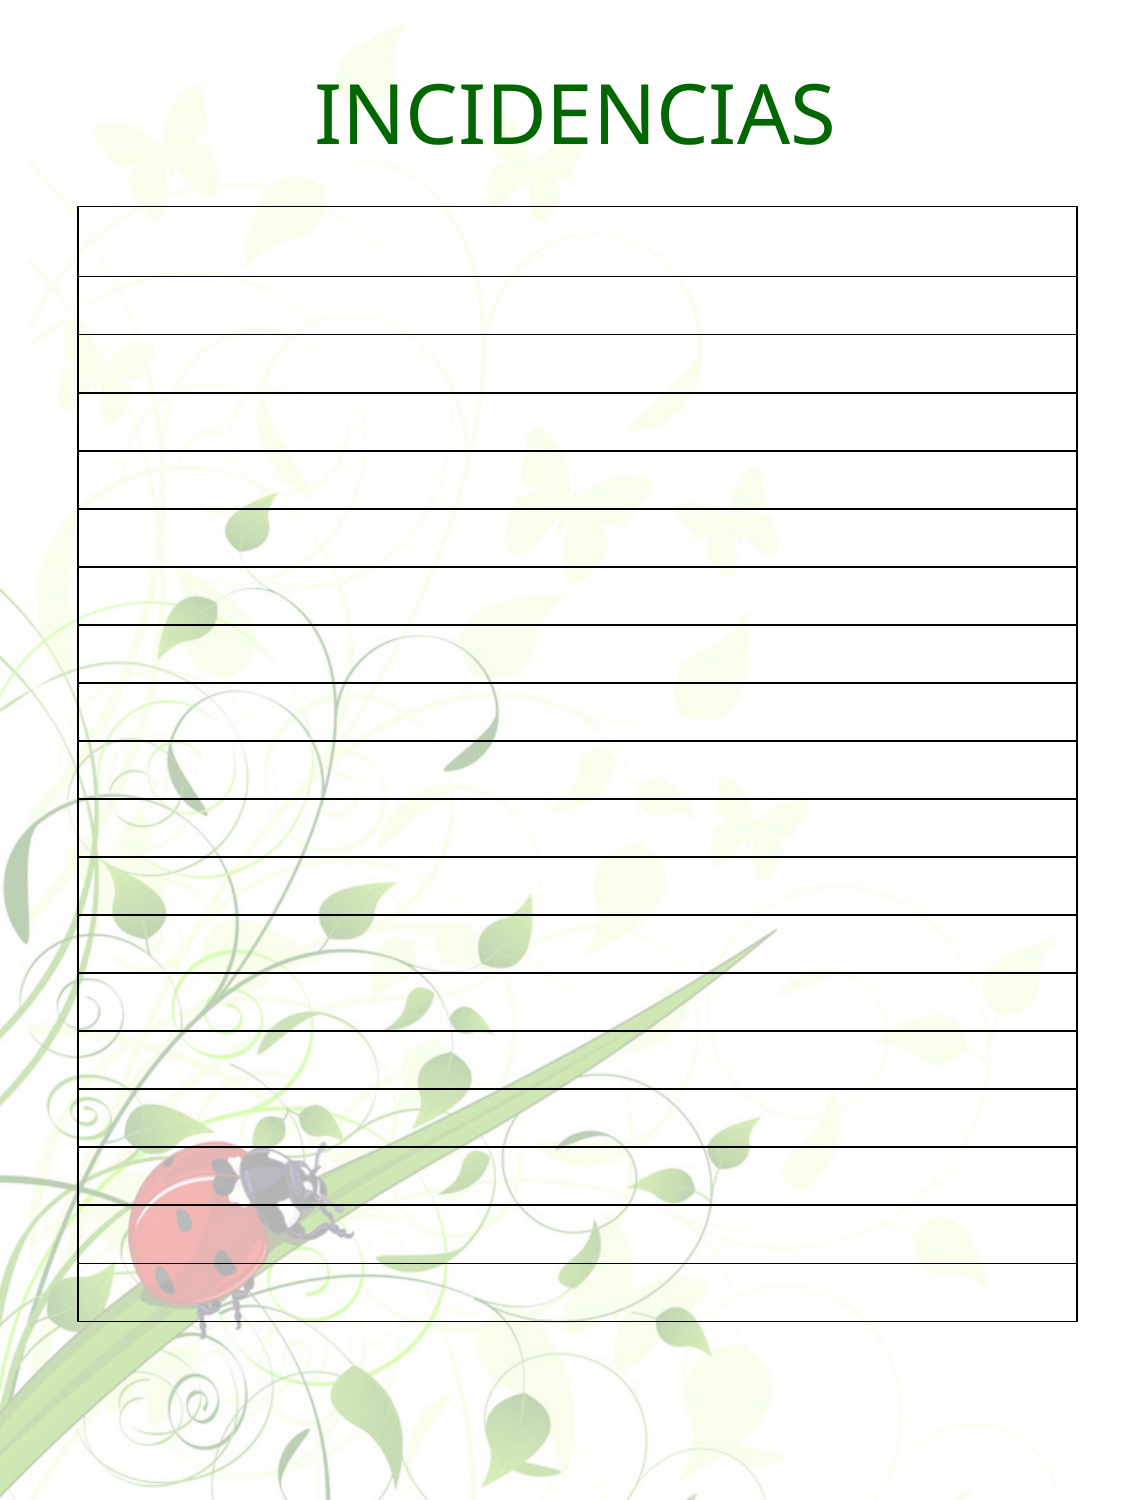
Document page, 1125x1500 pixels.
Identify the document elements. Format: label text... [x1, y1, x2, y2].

table_cell [79, 1148, 1076, 1204]
table_cell [79, 974, 1076, 1030]
table_cell [79, 452, 1076, 508]
table_cell [79, 916, 1076, 972]
table_cell [79, 335, 1076, 392]
table_cell [79, 684, 1076, 740]
picture [0, 0, 1125, 1500]
table_cell [79, 277, 1076, 334]
text_box INCIDENCIAS [90, 76, 1061, 160]
table_header [79, 207, 1076, 276]
table_cell [79, 1032, 1076, 1088]
table_cell [79, 800, 1076, 856]
table_cell [79, 1264, 1076, 1321]
table_cell [79, 510, 1076, 566]
table_cell [79, 742, 1076, 798]
table_cell [79, 858, 1076, 914]
table_cell [79, 394, 1076, 450]
table_cell [79, 568, 1076, 624]
table_cell [79, 1090, 1076, 1146]
table_cell [79, 1206, 1076, 1263]
table_cell [79, 626, 1076, 682]
